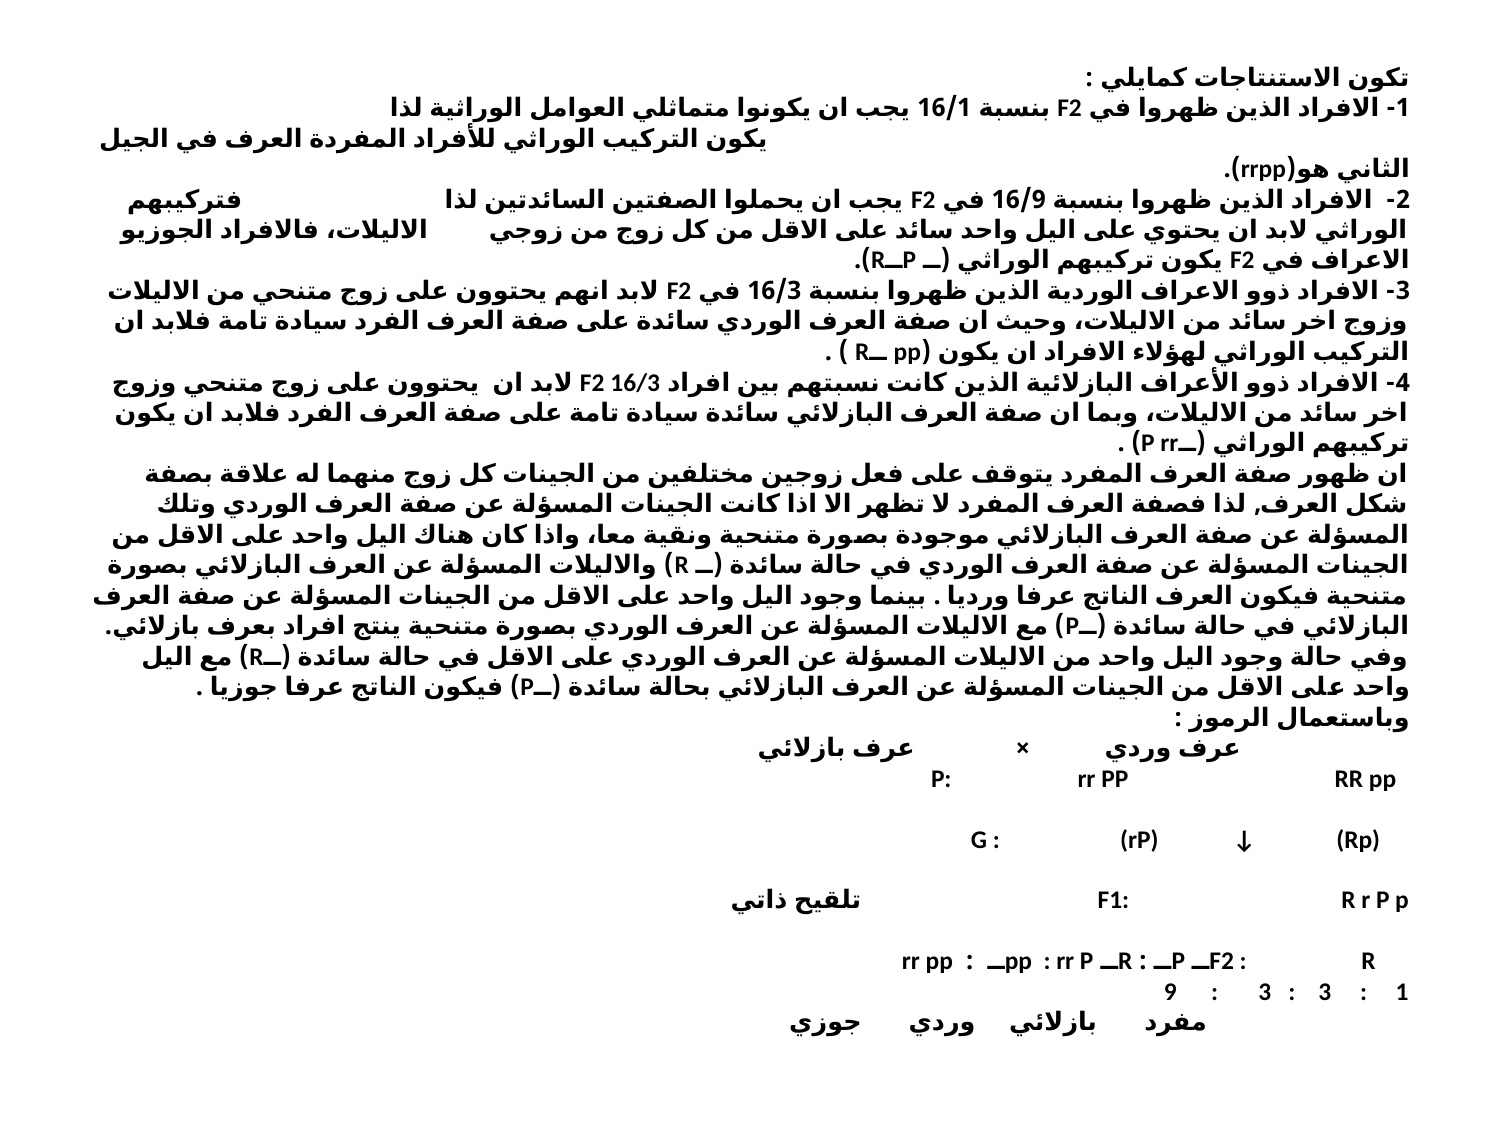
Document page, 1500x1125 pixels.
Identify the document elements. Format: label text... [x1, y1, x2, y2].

title تكون الاستنتاجات كمايلي : 1- الافراد الذين ظهروا في F2 بنسبة 16/1 يجب ان يكونوا متماثلي العوامل الوراثية لذا يكون التركيب الوراثي للأفراد المفردة العرف في الجيل الثاني هو(rrpp). 2- الافراد الذين ظهروا بنسبة 16/9 في F2 يجب ان يحملوا الصفتين السائدتين لذا فتركيبهم الوراثي لابد ان يحتوي على اليل واحد سائد على الاقل من كل زوج من زوجي الاليلات، فالافراد الجوزيو الاعراف في F2 يكون تركيبهم الوراثي (ــ PــR). 3- الافراد ذوو الاعراف الوردية الذين ظهروا بنسبة 16/3 في F2 لابد انهم يحتوون على زوج متنحي من الاليلات وزوج اخر سائد من الاليلات، وحيث ان صفة العرف الوردي سائدة على صفة العرف الفرد سيادة تامة فلابد ان التركيب الوراثي لهؤلاء الافراد ان يكون (pp ــR ) . 4- الافراد ذوو الأعراف البازلائية الذين كانت نسبتهم بين افراد F2 16/3 لابد ان يحتوون على زوج متنحي وزوج اخر سائد من الاليلات، وبما ان صفة العرف البازلائي سائدة سيادة تامة على صفة العرف الفرد فلابد ان يكون تركيبهم الوراثي (ــP rr) . ان ظهور صفة العرف المفرد يتوقف على فعل زوجين مختلفين من الجينات كل زوج منهما له علاقة بصفة شكل العرف, لذا فصفة العرف المفرد لا تظهر الا اذا كانت الجينات المسؤلة عن صفة العرف الوردي وتلك المسؤلة عن صفة العرف البازلائي موجودة بصورة متنحية ونقية معا، واذا كان هناك اليل واحد على الاقل من الجينات المسؤلة عن صفة العرف الوردي في حالة سائدة (ــ R) والاليلات المسؤلة عن العرف البازلائي بصورة متنحية فيكون العرف الناتج عرفا ورديا . بينما وجود اليل واحد على الاقل من الجينات المسؤلة عن صفة العرف البازلائي في حالة سائدة (ــP) مع الاليلات المسؤلة عن العرف الوردي بصورة متنحية ينتج افراد بعرف بازلائي. وفي حالة وجود اليل واحد من الاليلات المسؤلة عن العرف الوردي على الاقل في حالة سائدة (ــR) مع اليل واحد على الاقل من الجينات المسؤلة عن العرف البازلائي بحالة سائدة (ــP) فيكون الناتج عرفا جوزيا . وباستعمال الرموز : عرف وردي × عرف بازلائي P: rr PP RR pp G : (rP) ↓ (Rp) F1: R r P p تلقيح ذاتي F2 : Rــ Pــ : Rــ pp : rr Pــ : rr pp 9 : 3 : 3 : 1 مفرد بازلائي وردي جوزي [75, 45, 1425, 1083]
